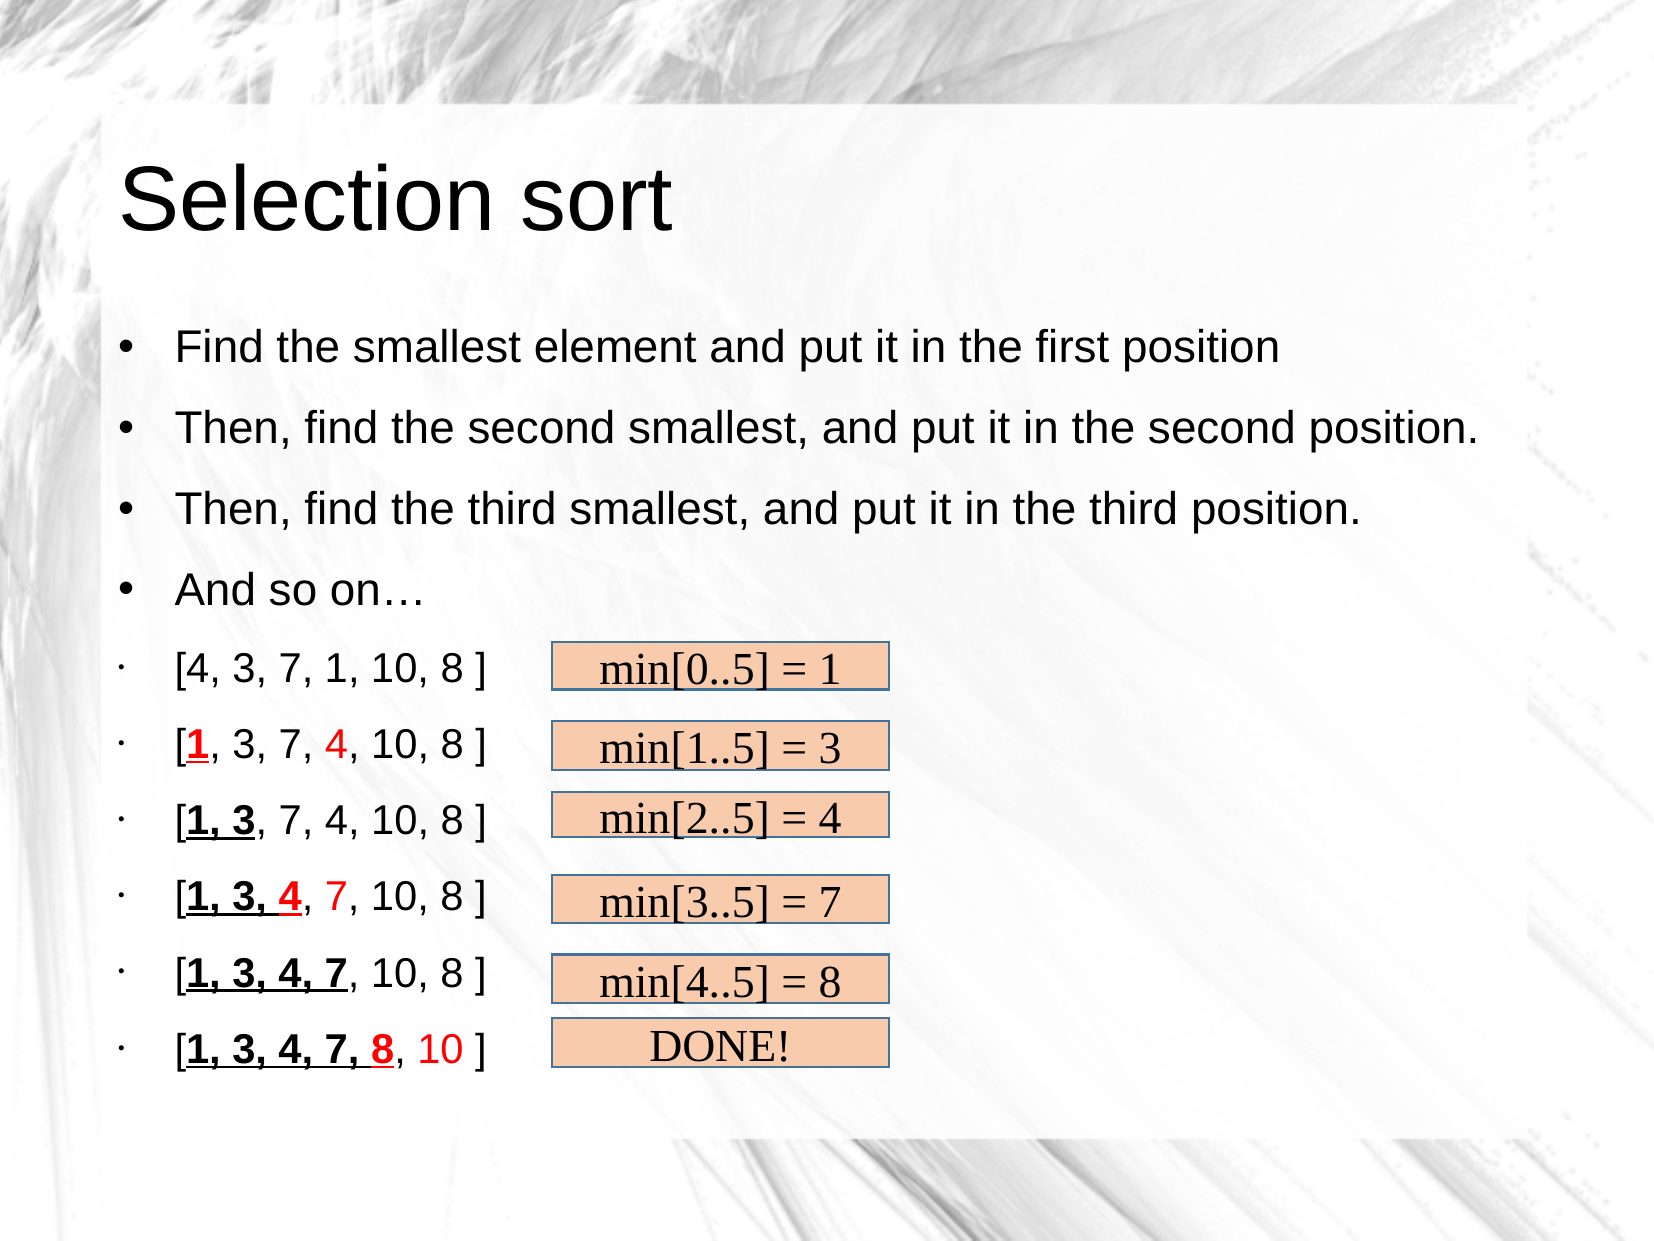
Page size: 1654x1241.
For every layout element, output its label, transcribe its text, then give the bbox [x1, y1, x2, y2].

text_box min[0..5] = 1 [551, 642, 890, 690]
list Find the smallest element and put it in the first position Then, find the second smallest, and put it in the second position. Then, find the third smallest, and put it in the third position. And so on… [4, 3, 7, 1, 10, 8 ] [1, 3, 7, 4, 10, 8 ] [1, 3, 7, 4, 10, 8 ] [1, 3, 4, 7, 10, 8 ] [1, 3, 4, 7, 10, 8 ] [1, 3, 4, 7, 8, 10 ] [118, 319, 1571, 1109]
text_box min[2..5] = 4 [551, 792, 890, 838]
text_box DONE! [551, 1018, 890, 1068]
text_box min[4..5] = 8 [551, 954, 890, 1004]
title Selection sort [118, 112, 1506, 281]
text_box min[1..5] = 3 [551, 721, 890, 771]
picture [0, 0, 1654, 1241]
text_box min[3..5] = 7 [551, 875, 890, 923]
